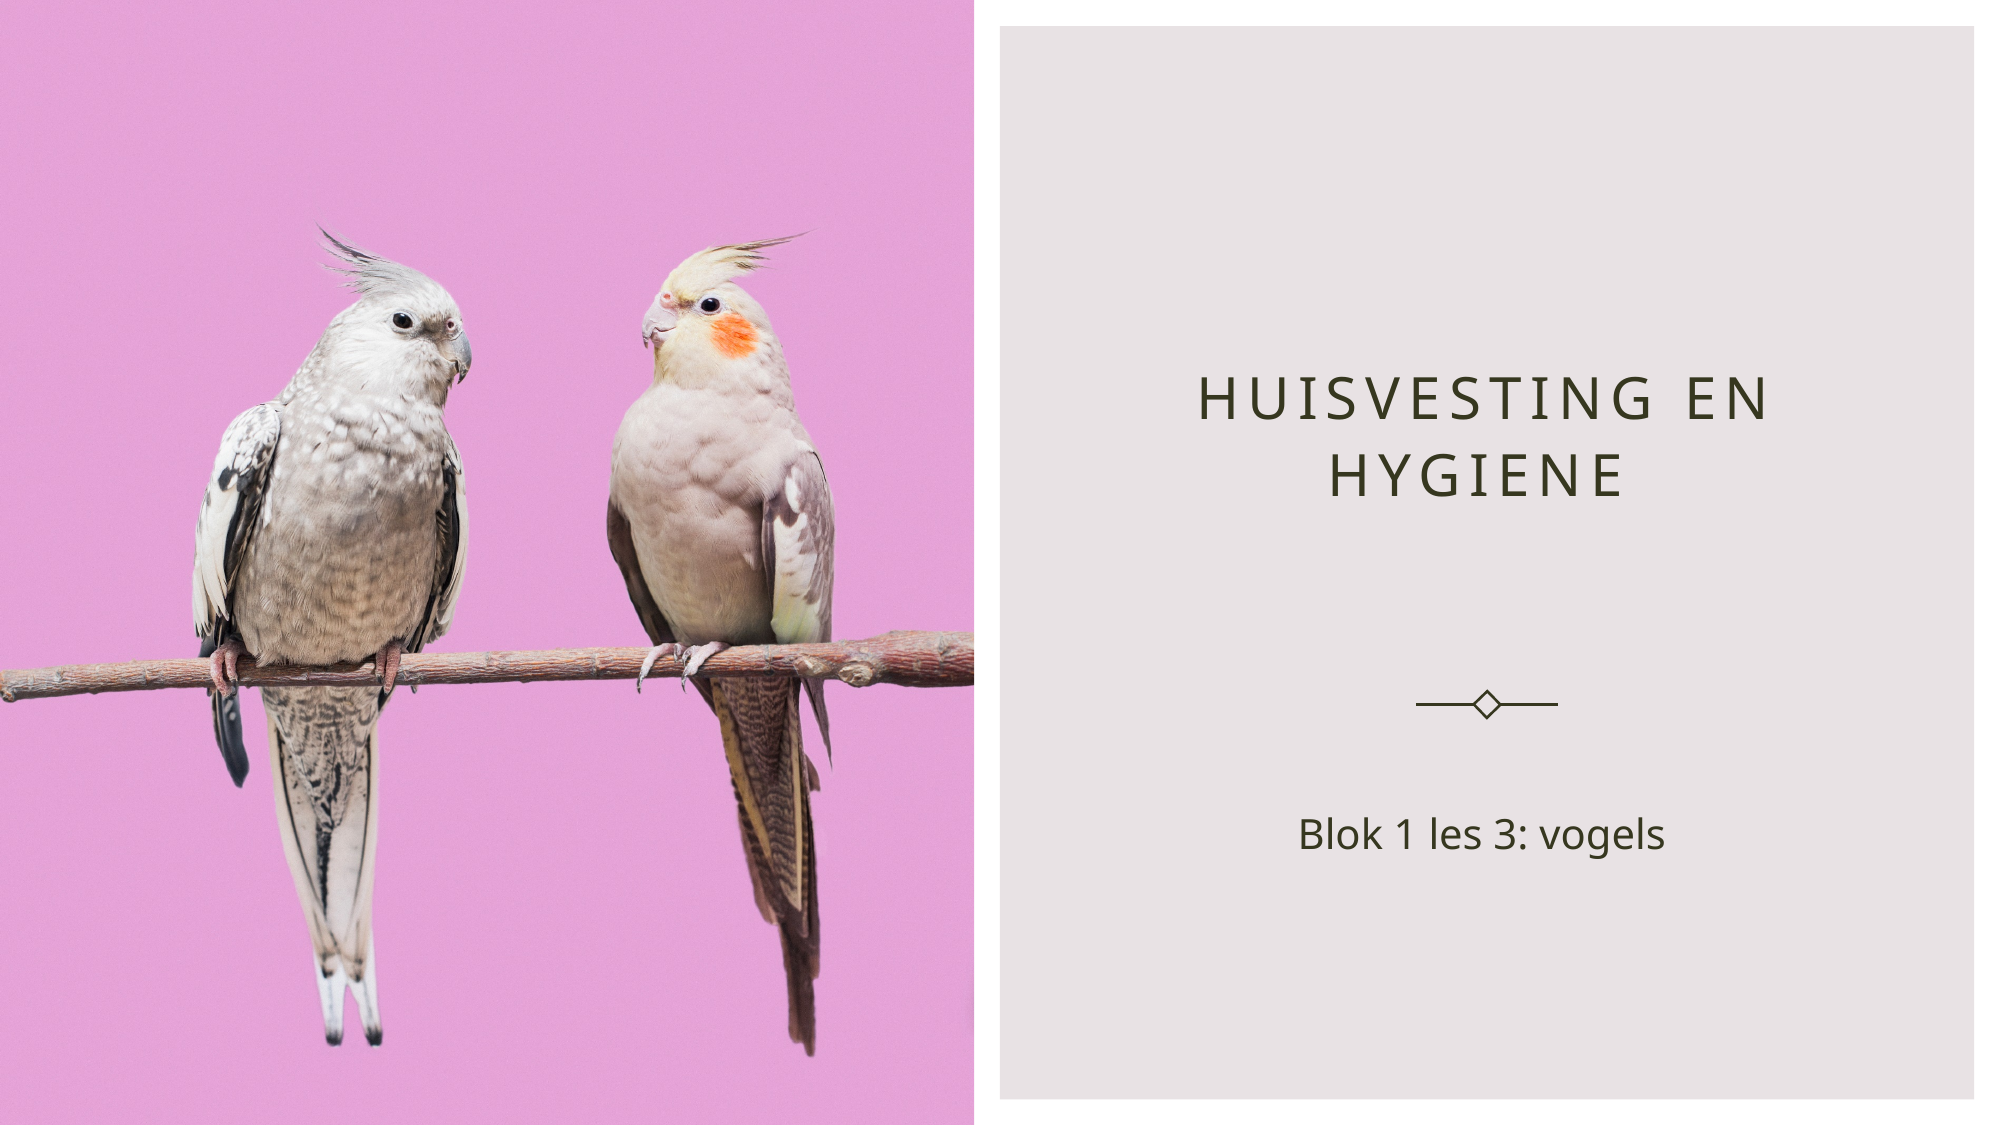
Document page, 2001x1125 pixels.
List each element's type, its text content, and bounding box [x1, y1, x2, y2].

text_box [975, 0, 2000, 1125]
text_box [999, 25, 1975, 1100]
title Huisvesting en hygiene [1108, 174, 1866, 516]
picture [0, 0, 975, 1125]
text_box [1415, 695, 1559, 715]
subtitle Blok 1 les 3: vogels [1139, 800, 1835, 1003]
